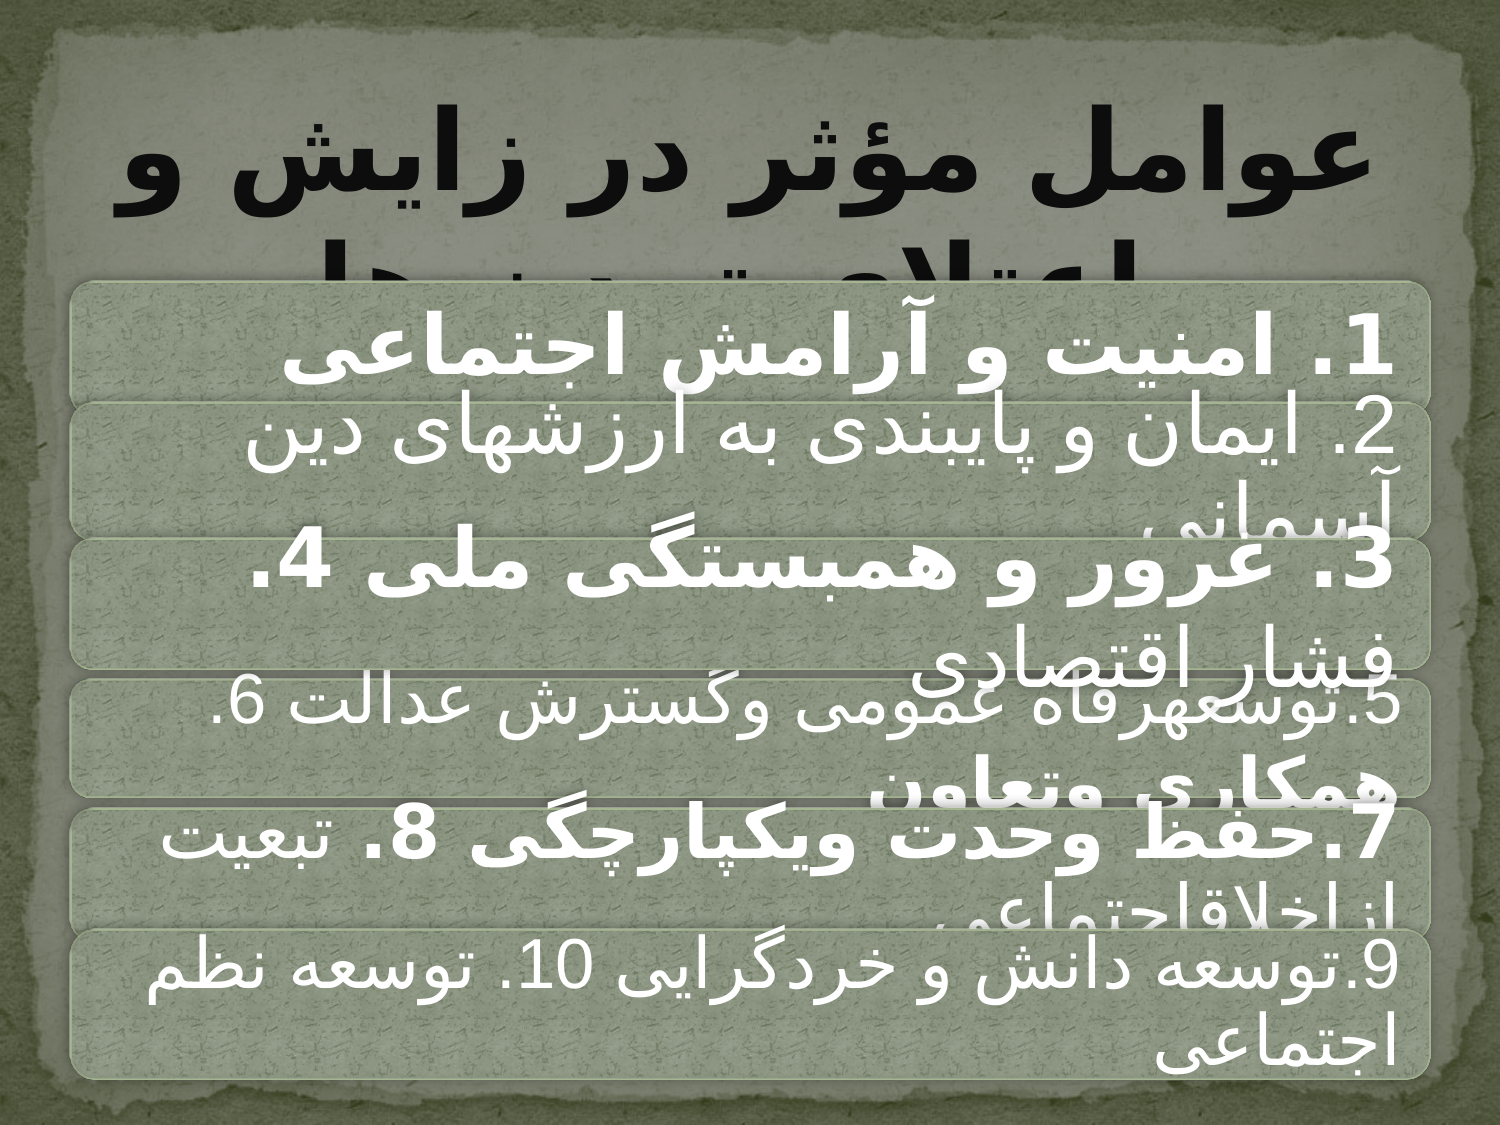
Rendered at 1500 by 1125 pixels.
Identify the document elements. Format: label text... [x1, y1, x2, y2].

text_box عوامل مؤثر در زایش و اعتلای تمدن ها [70, 70, 1430, 273]
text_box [73, 284, 1428, 1076]
